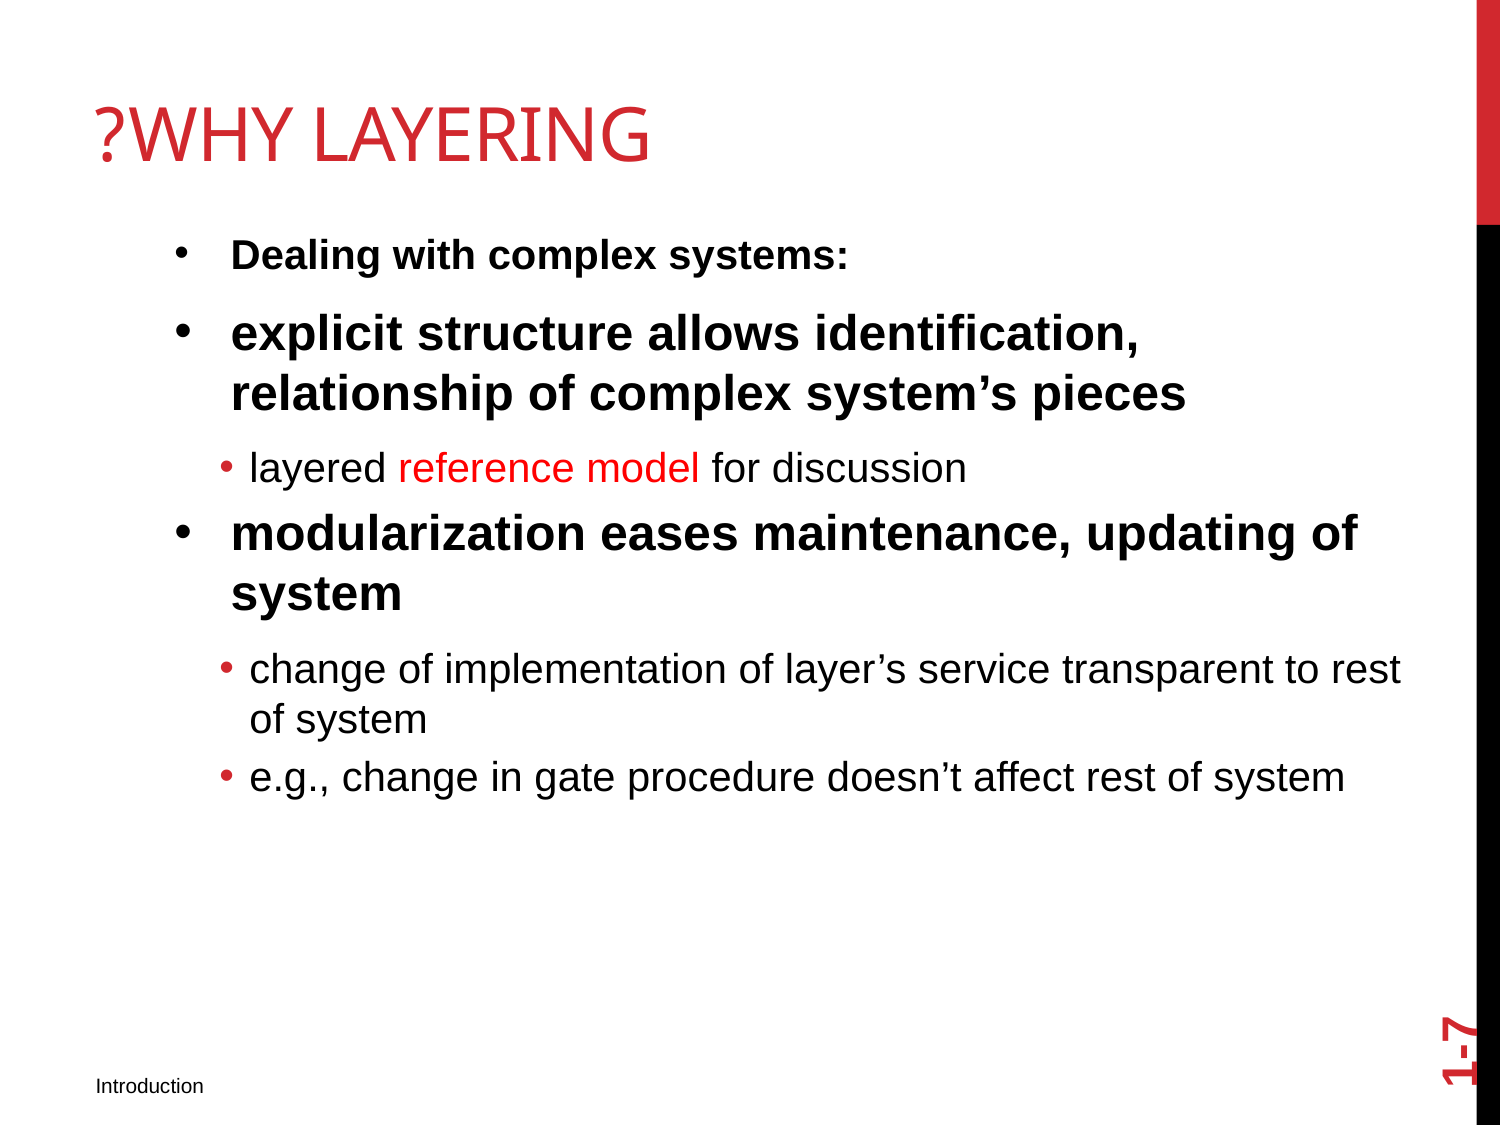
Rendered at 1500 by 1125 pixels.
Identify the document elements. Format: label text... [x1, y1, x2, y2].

slide_number 1-7 [1427, 887, 1488, 1104]
title Why layering? [75, 25, 1025, 185]
footer Introduction [75, 1065, 638, 1112]
list Dealing with complex systems: explicit structure allows identification, relationship of complex system’s pieces layered reference model for discussion modularization eases maintenance, updating of system change of implementation of layer’s service transparent to rest of system e.g., change in gate procedure doesn’t affect rest of system [159, 219, 1435, 983]
